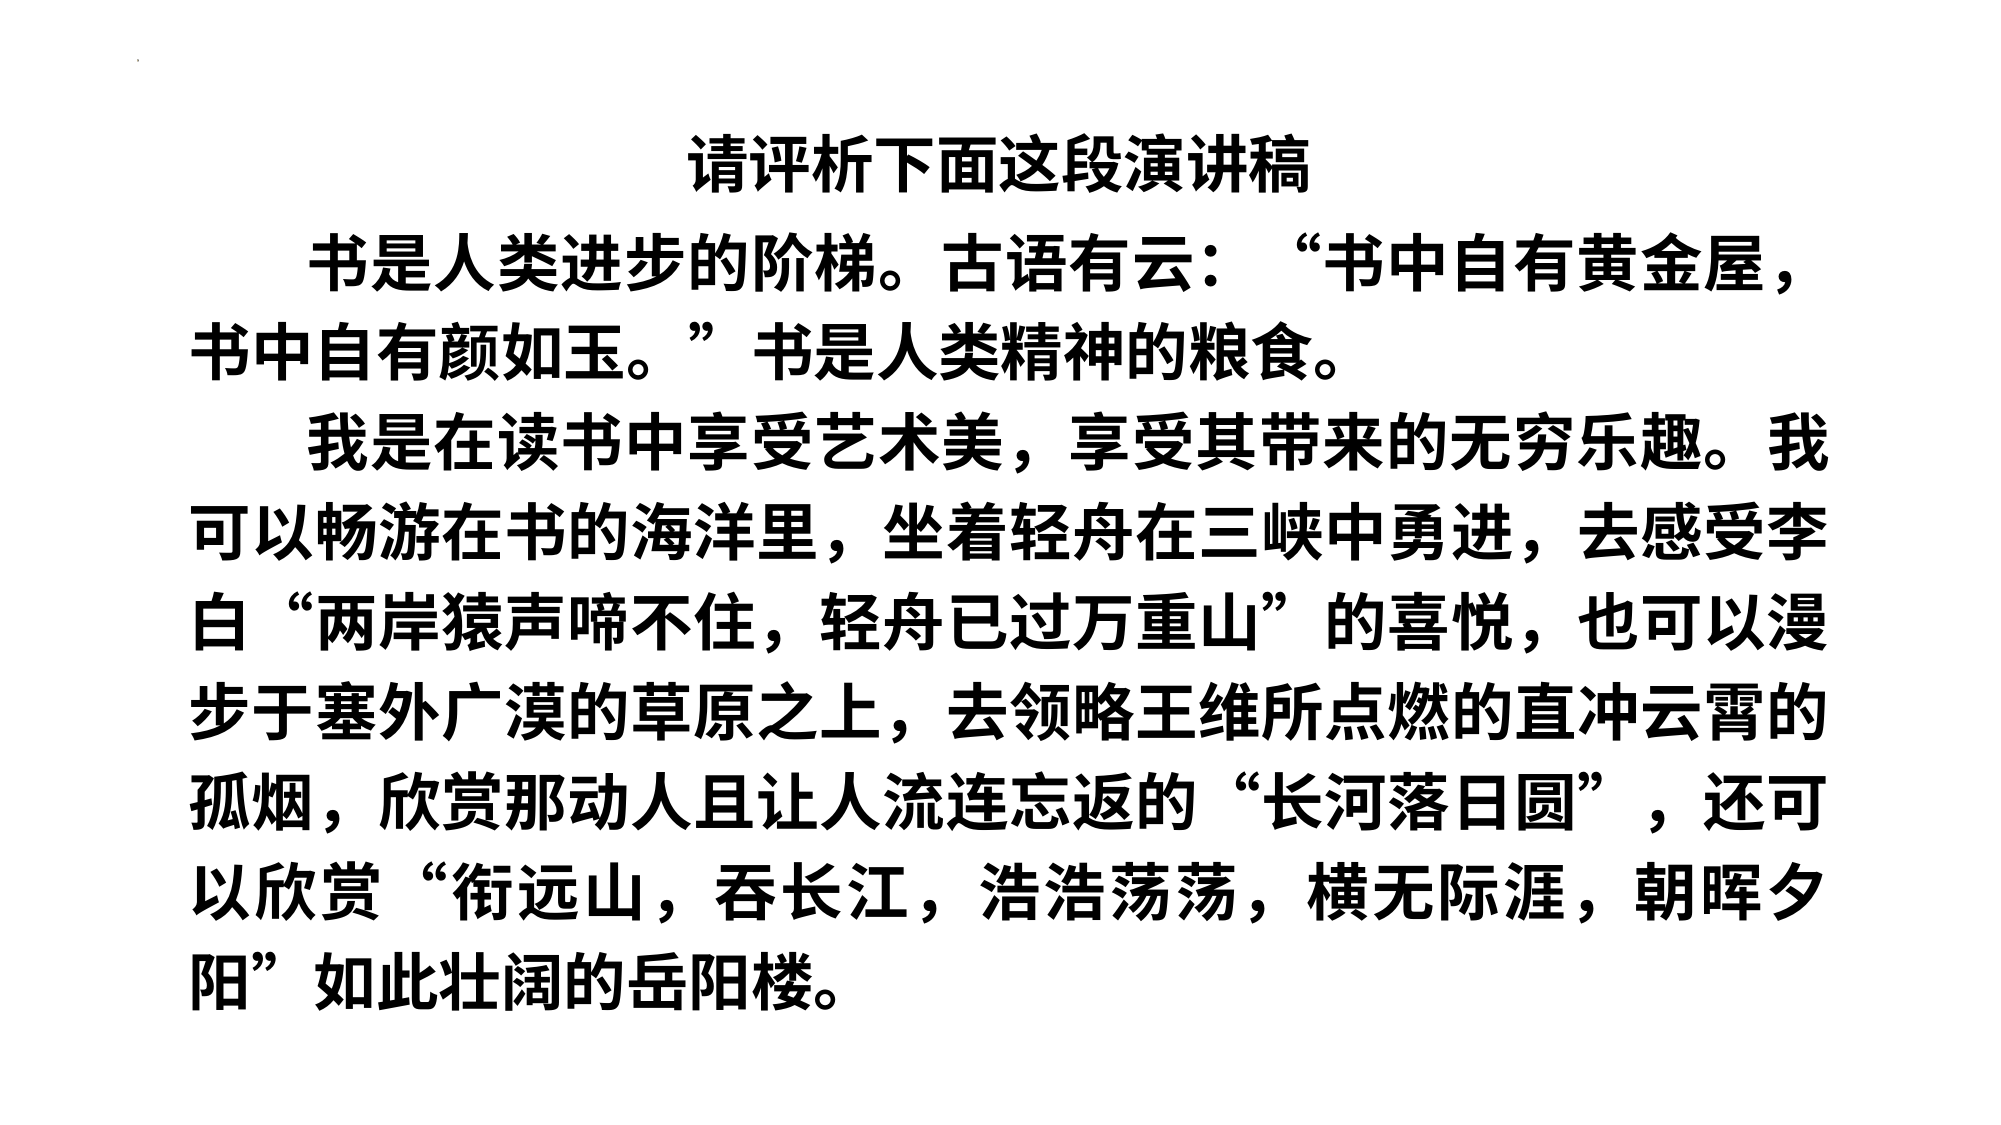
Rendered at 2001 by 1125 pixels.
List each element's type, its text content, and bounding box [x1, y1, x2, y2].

text_box 请评析下面这段演讲稿 [291, 102, 1707, 201]
text_box 书是人类进步的阶梯。古语有云：“书中自有黄金屋，书中自有颜如玉。”书是人类精神的粮食。 我是在读书中享受艺术美，享受其带来的无穷乐趣。我可以畅游在书的海洋里，坐着轻舟在三峡中勇进，去感受李白“两岸猿声啼不住，轻舟已过万重山”的喜悦，也可以漫步于塞外广漠的草原之上，去领略王维所点燃的直冲云霄的孤烟，欣赏那动人且让人流连忘返的“长河落日圆”，还可以欣赏“衔远山，吞长江，浩浩荡荡，横无际涯，朝晖夕阳”如此壮阔的岳阳楼。 [173, 201, 1846, 1025]
